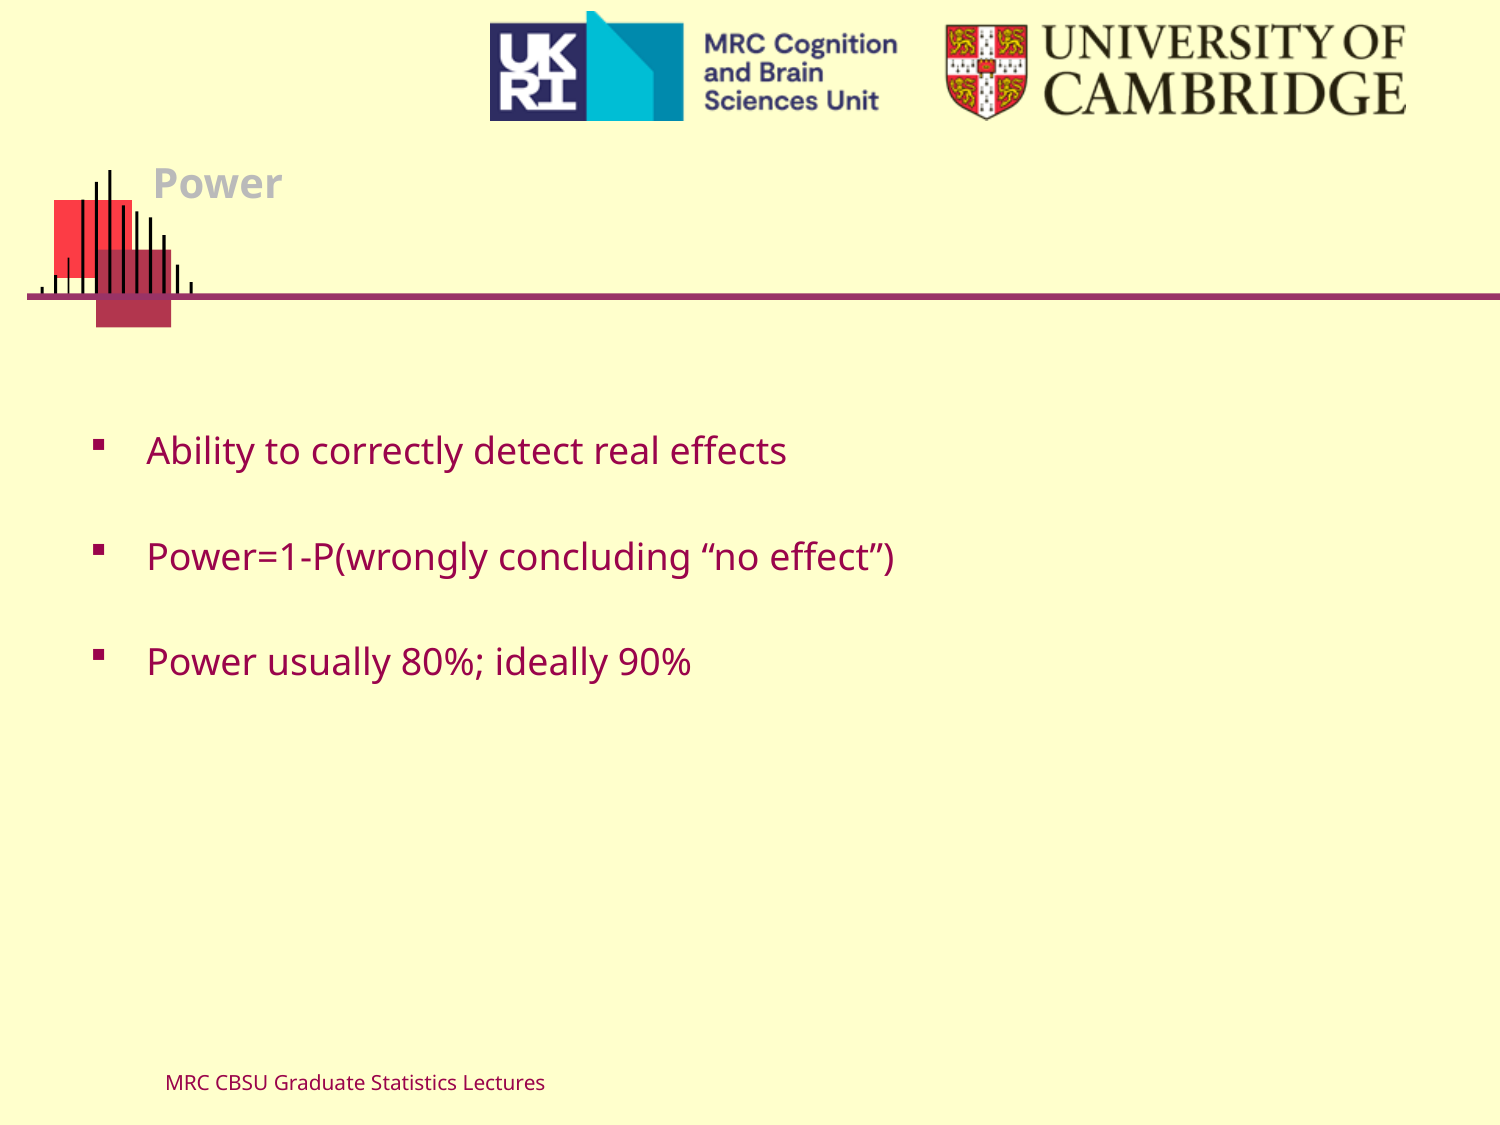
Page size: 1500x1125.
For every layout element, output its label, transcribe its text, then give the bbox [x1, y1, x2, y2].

footer MRC CBSU Graduate Statistics Lectures [149, 1062, 988, 1101]
picture [490, 11, 1406, 121]
title Power [137, 137, 988, 233]
list Ability to correctly detect real effects Power=1-P(wrongly concluding “no effect”) Power usually 80%; ideally 90% [75, 262, 1425, 1038]
